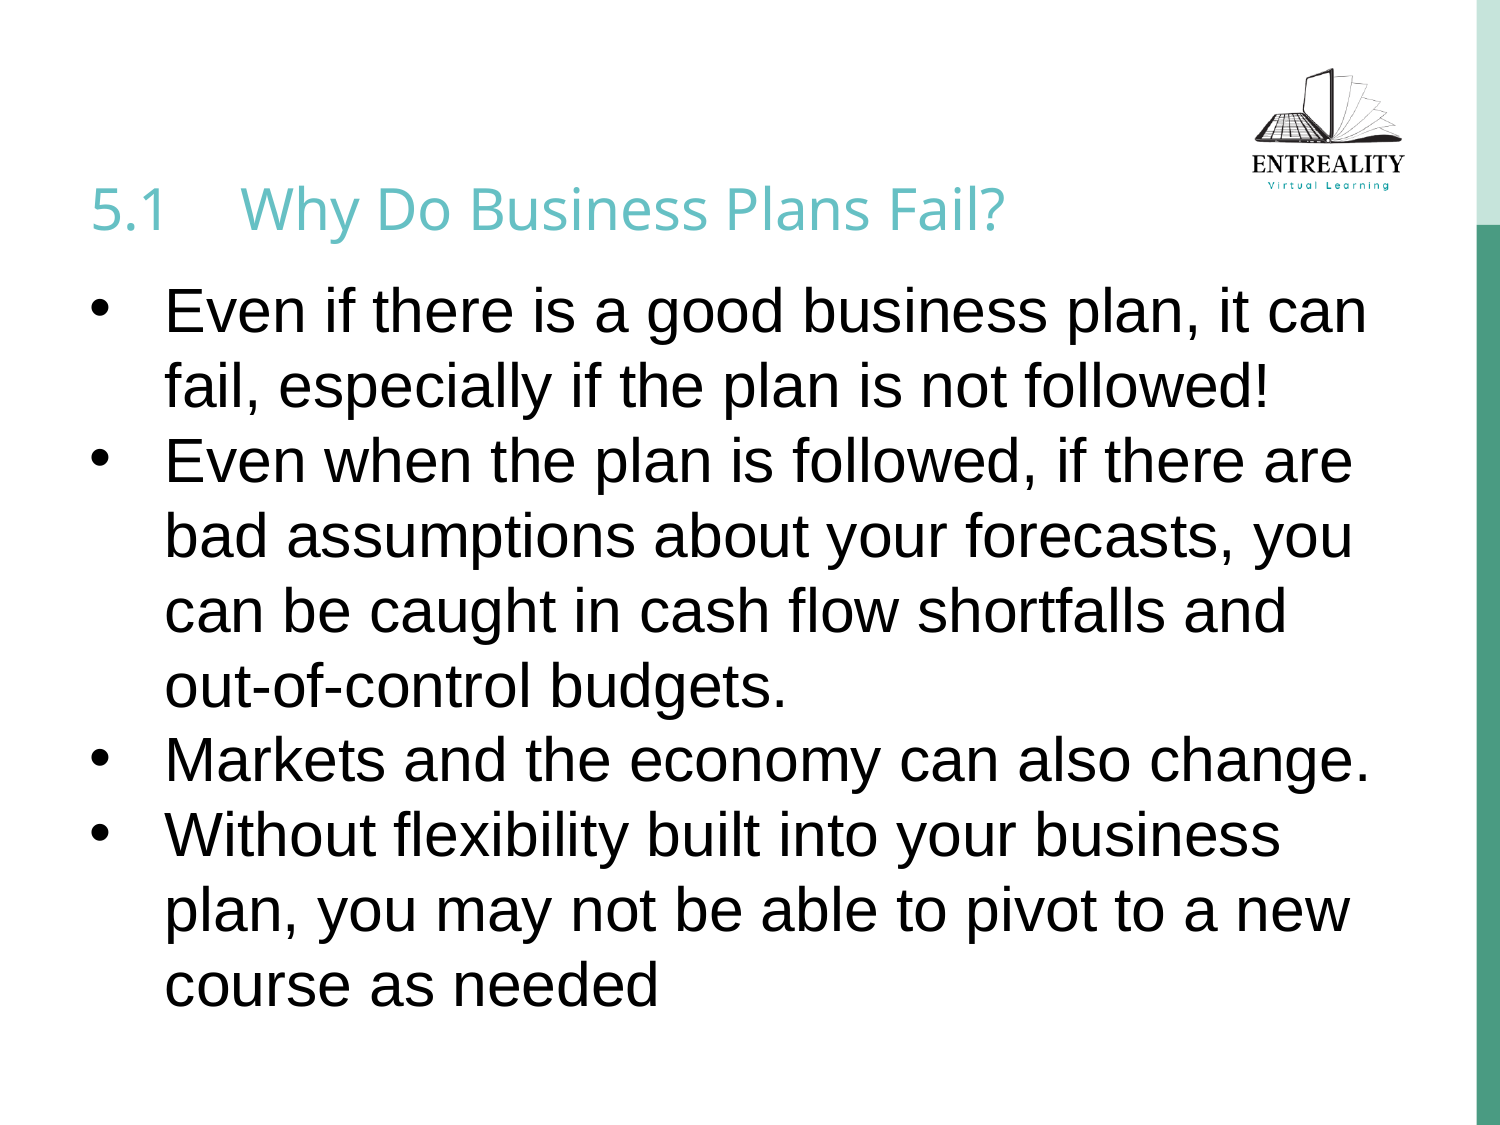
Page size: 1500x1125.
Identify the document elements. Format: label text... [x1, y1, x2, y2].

text_box Even if there is a good business plan, it can fail, especially if the plan is not followed! Even when the plan is followed, if there are bad assumptions about your forecasts, you can be caught in cash flow shortfalls and out-of-control budgets. Markets and the economy can also change. Without flexibility built into your business plan, you may not be able to pivot to a new course as needed [74, 262, 1425, 1027]
picture [1198, 0, 1458, 259]
title 5.1 Why Do Business Plans Fail? [75, 25, 1025, 250]
